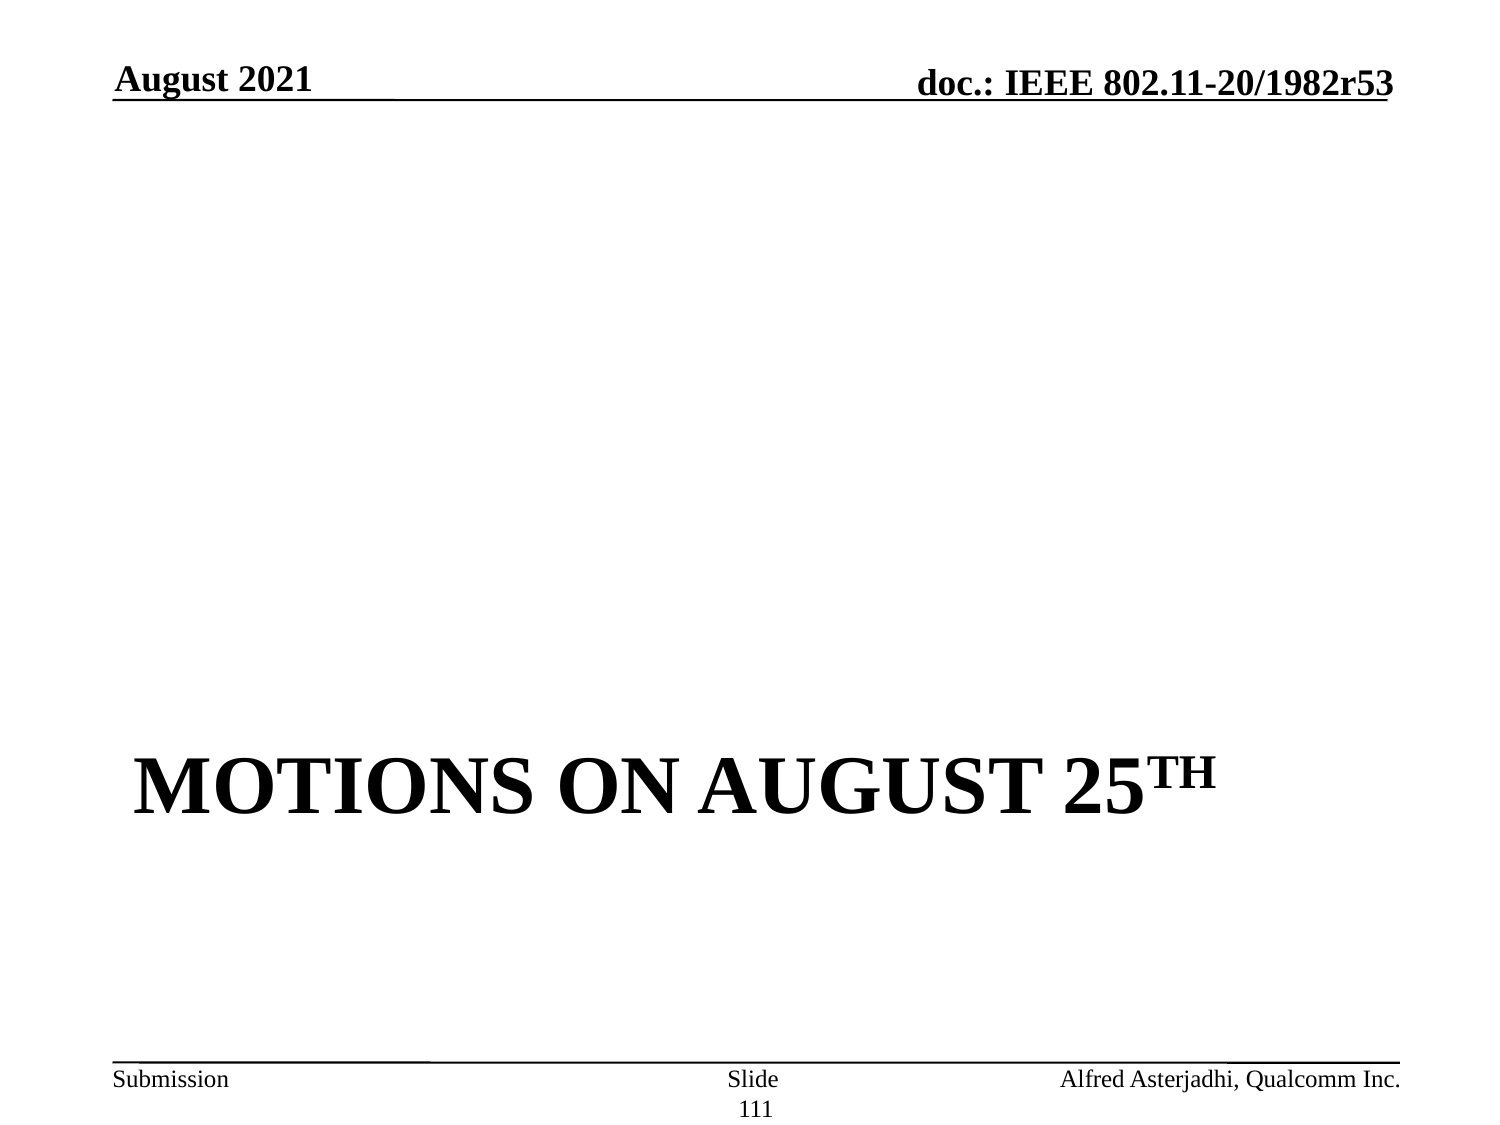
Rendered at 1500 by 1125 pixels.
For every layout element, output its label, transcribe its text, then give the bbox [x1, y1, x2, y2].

footer Alfred Asterjadhi, Qualcomm Inc. [878, 1061, 1402, 1093]
title Motions on August 25th [118, 722, 1394, 947]
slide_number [114, 54, 423, 100]
slide_number Slide 111 [712, 1061, 800, 1123]
